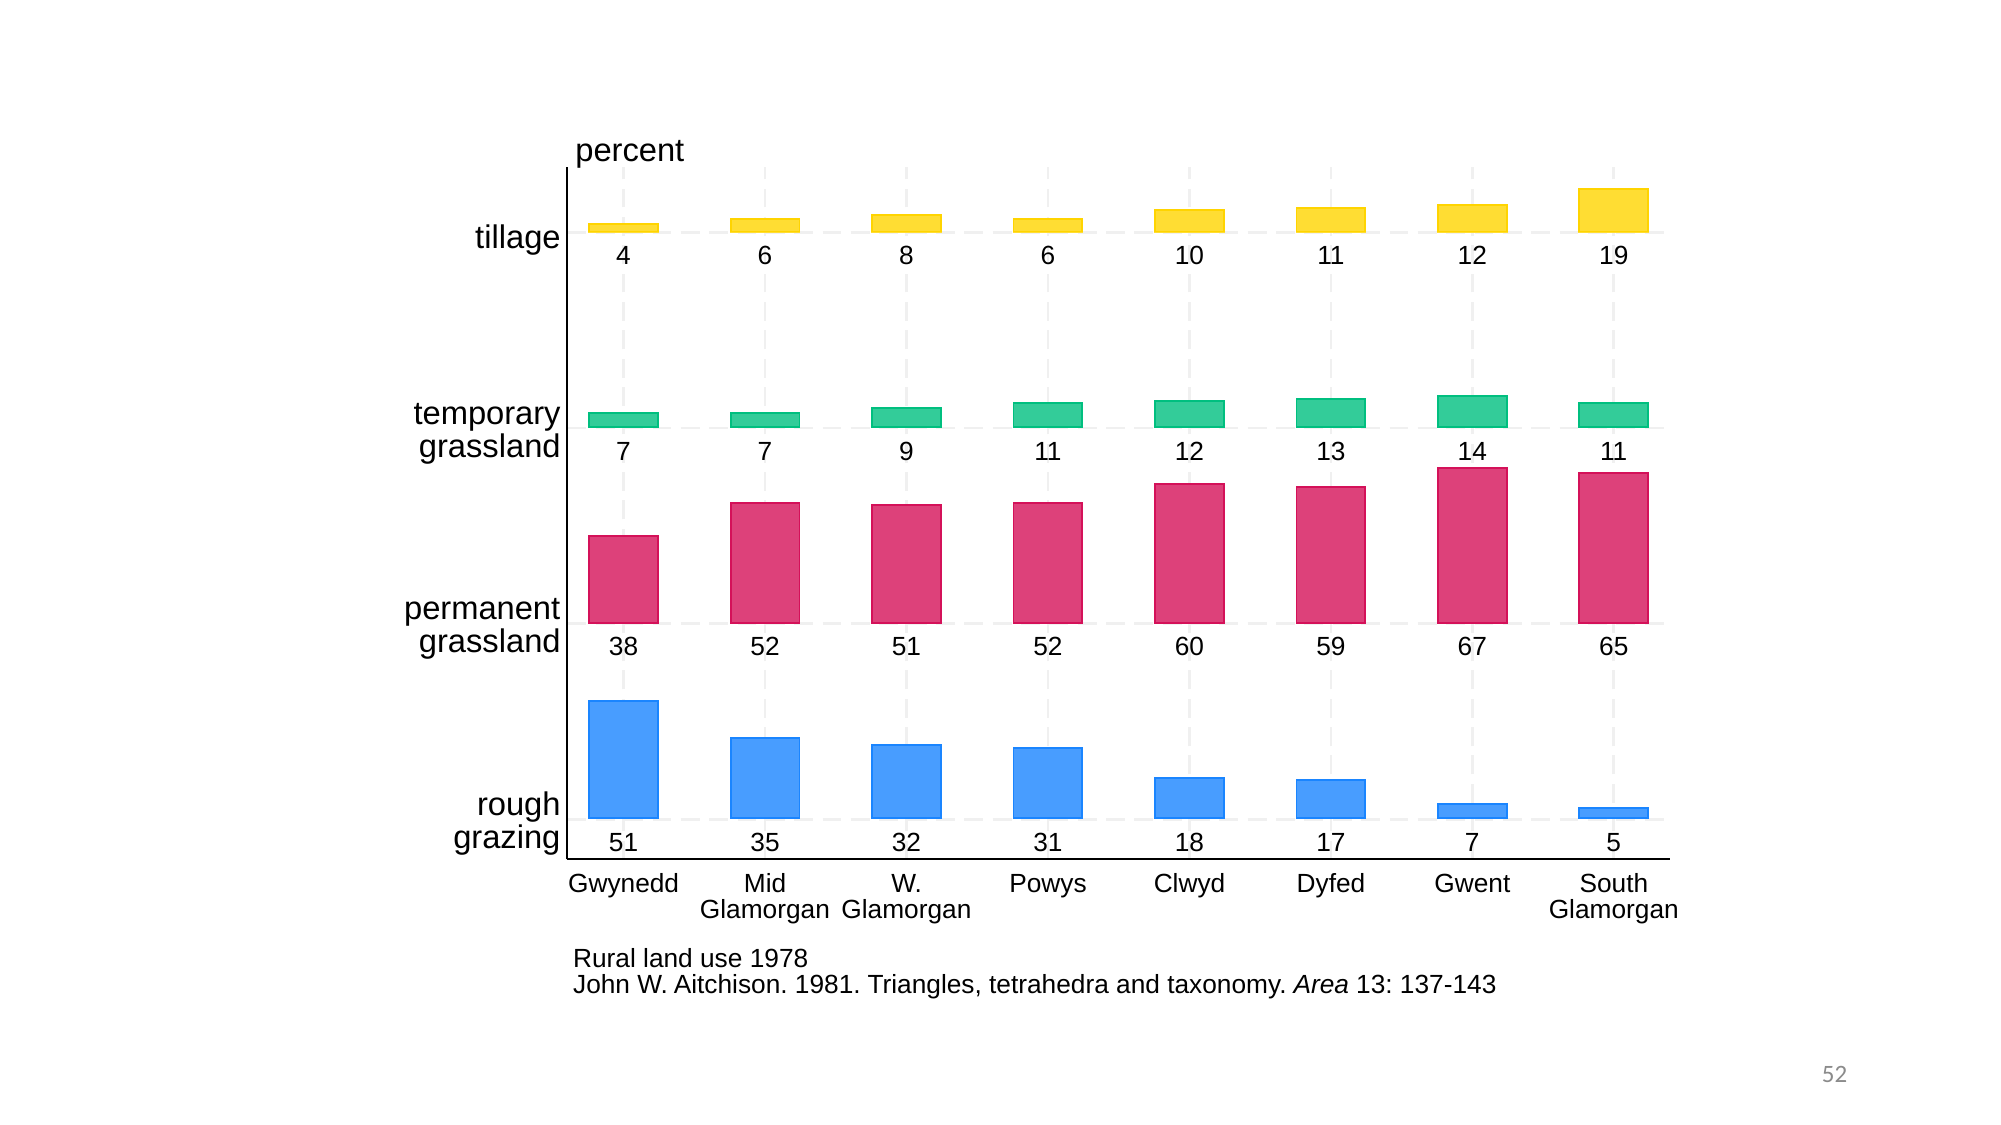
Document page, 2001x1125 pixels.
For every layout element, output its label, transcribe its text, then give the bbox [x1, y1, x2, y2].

picture [127, 89, 1703, 1035]
slide_number 52 [1412, 1042, 1863, 1103]
